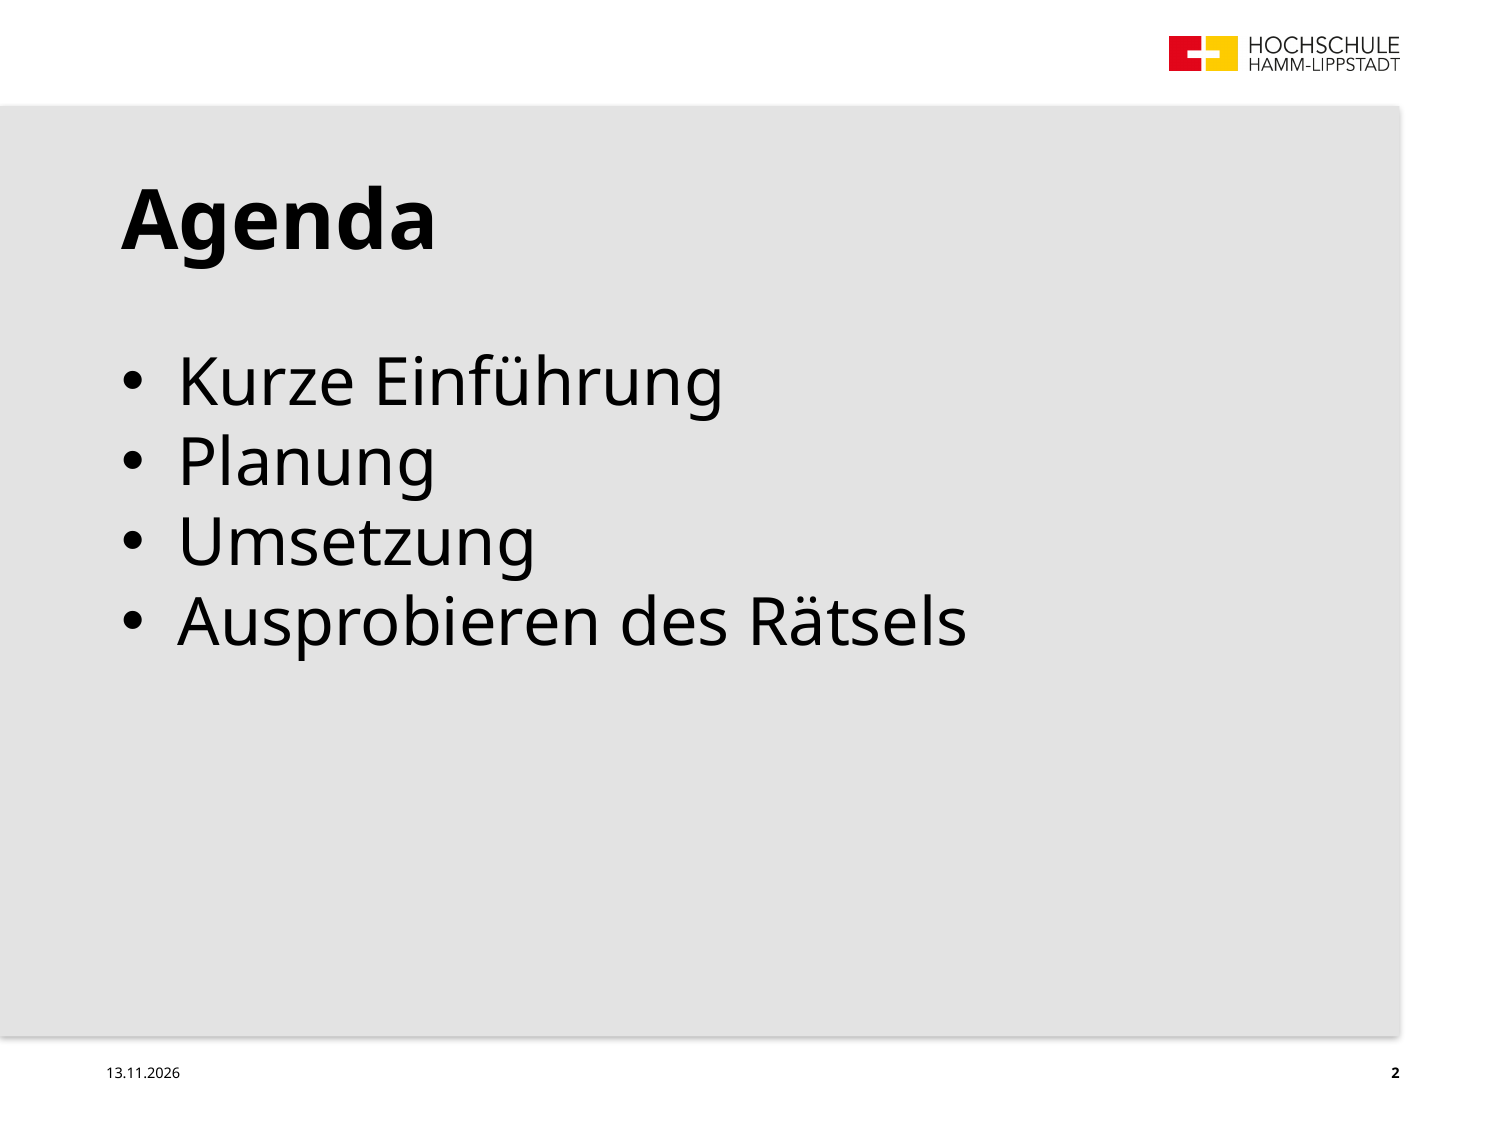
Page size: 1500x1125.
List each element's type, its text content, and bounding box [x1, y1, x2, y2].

slide_number 2 [1049, 1065, 1400, 1084]
picture [1169, 36, 1400, 71]
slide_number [106, 1065, 457, 1084]
title Agenda [106, 122, 1366, 310]
list Kurze Einführung Planung Umsetzung Ausprobieren des Rätsels [106, 331, 1366, 1005]
